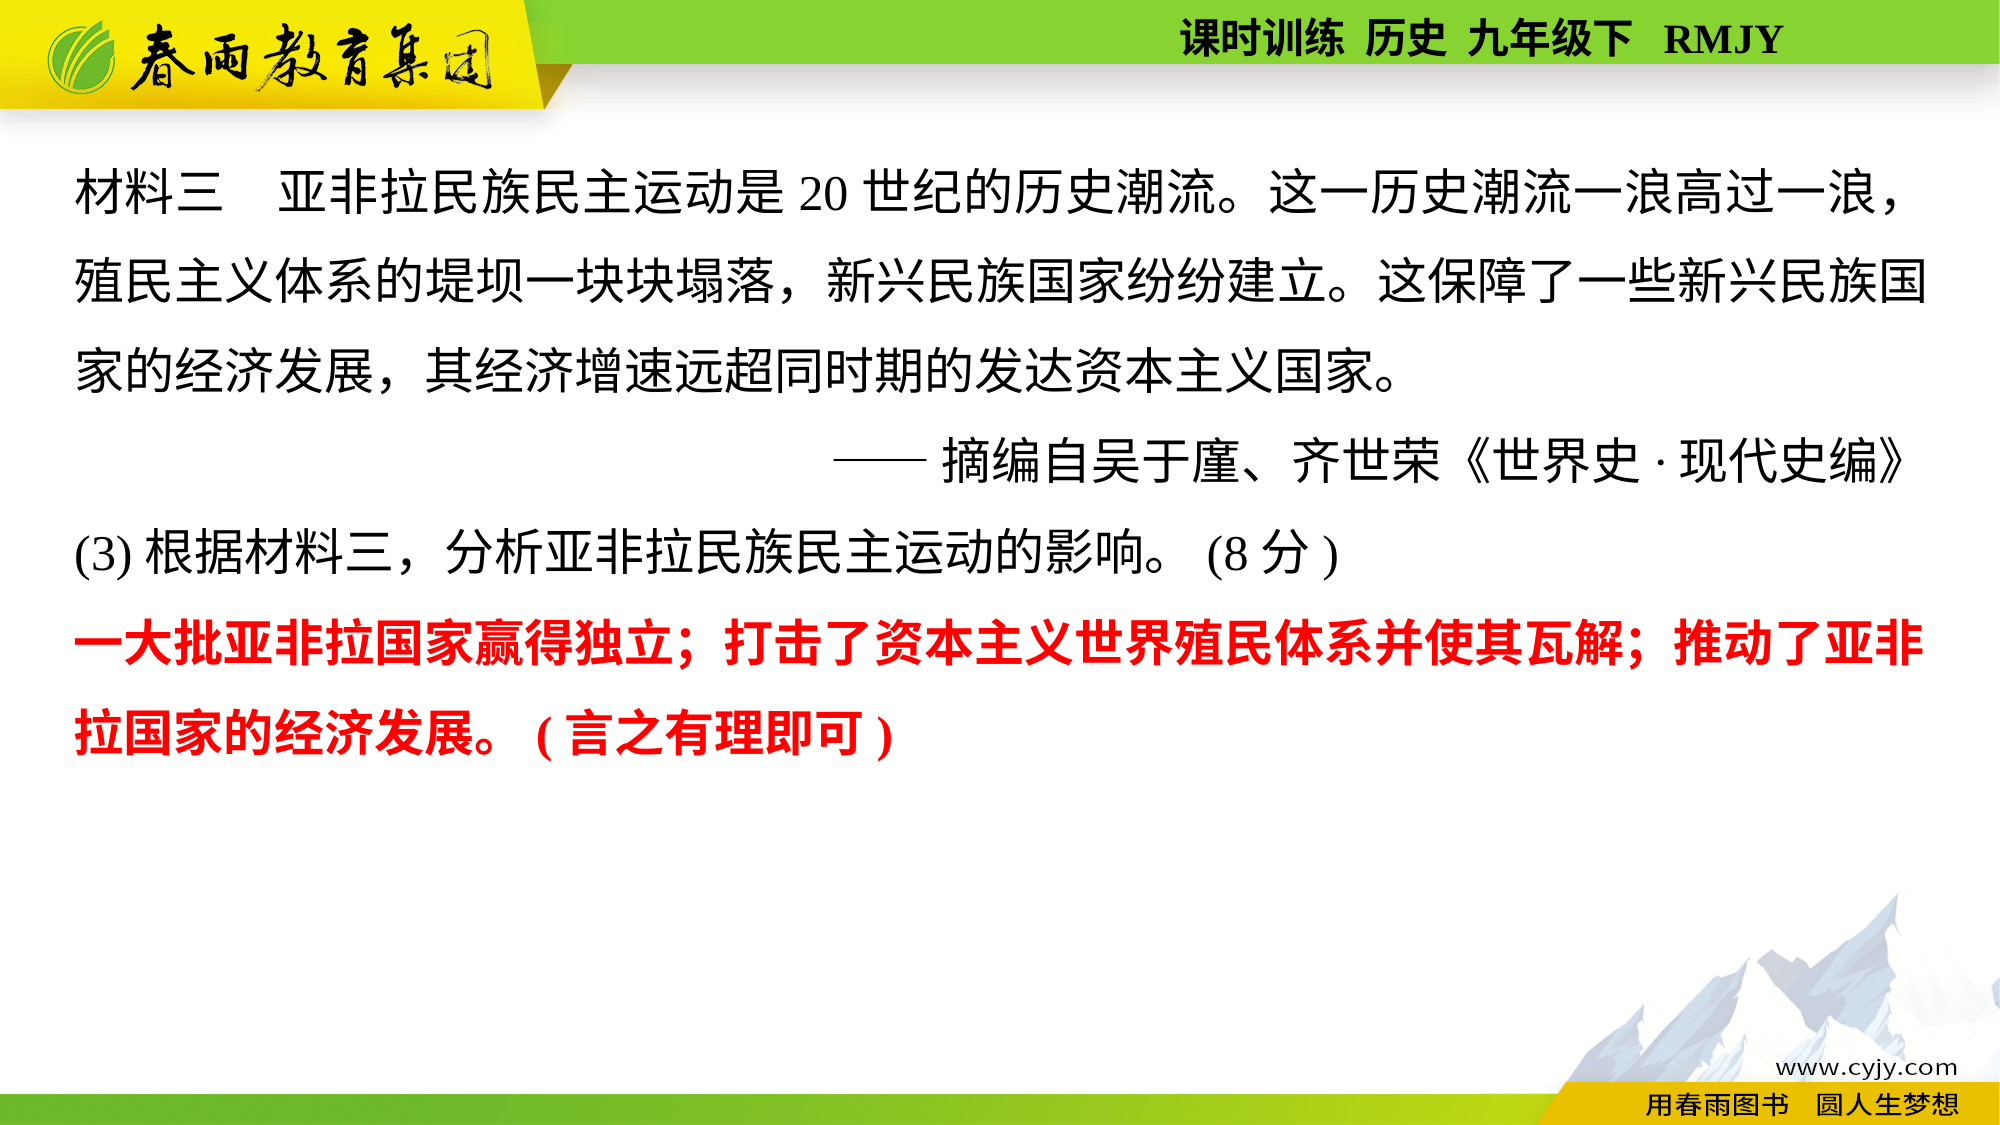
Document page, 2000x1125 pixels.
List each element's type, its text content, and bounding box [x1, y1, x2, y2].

picture [0, 0, 2000, 1125]
text_box 一大批亚非拉国家赢得独立；打击了资本主义世界殖民体系并使其瓦解；推动了亚非拉国家的经济发展。(言之有理即可) [59, 574, 1969, 769]
list 材料三 亚非拉民族民主运动是20世纪的历史潮流。这一历史潮流一浪高过一浪，殖民主义体系的堤坝一块块塌落，新兴民族国家纷纷建立。这保障了一些新兴民族国家的经济发展，其经济增速远超同时期的发达资本主义国家。 ——摘编自吴于廑、齐世荣《世界史·现代史编》 (3)根据材料三，分析亚非拉民族民主运动的影响。(8分) [59, 122, 1944, 574]
